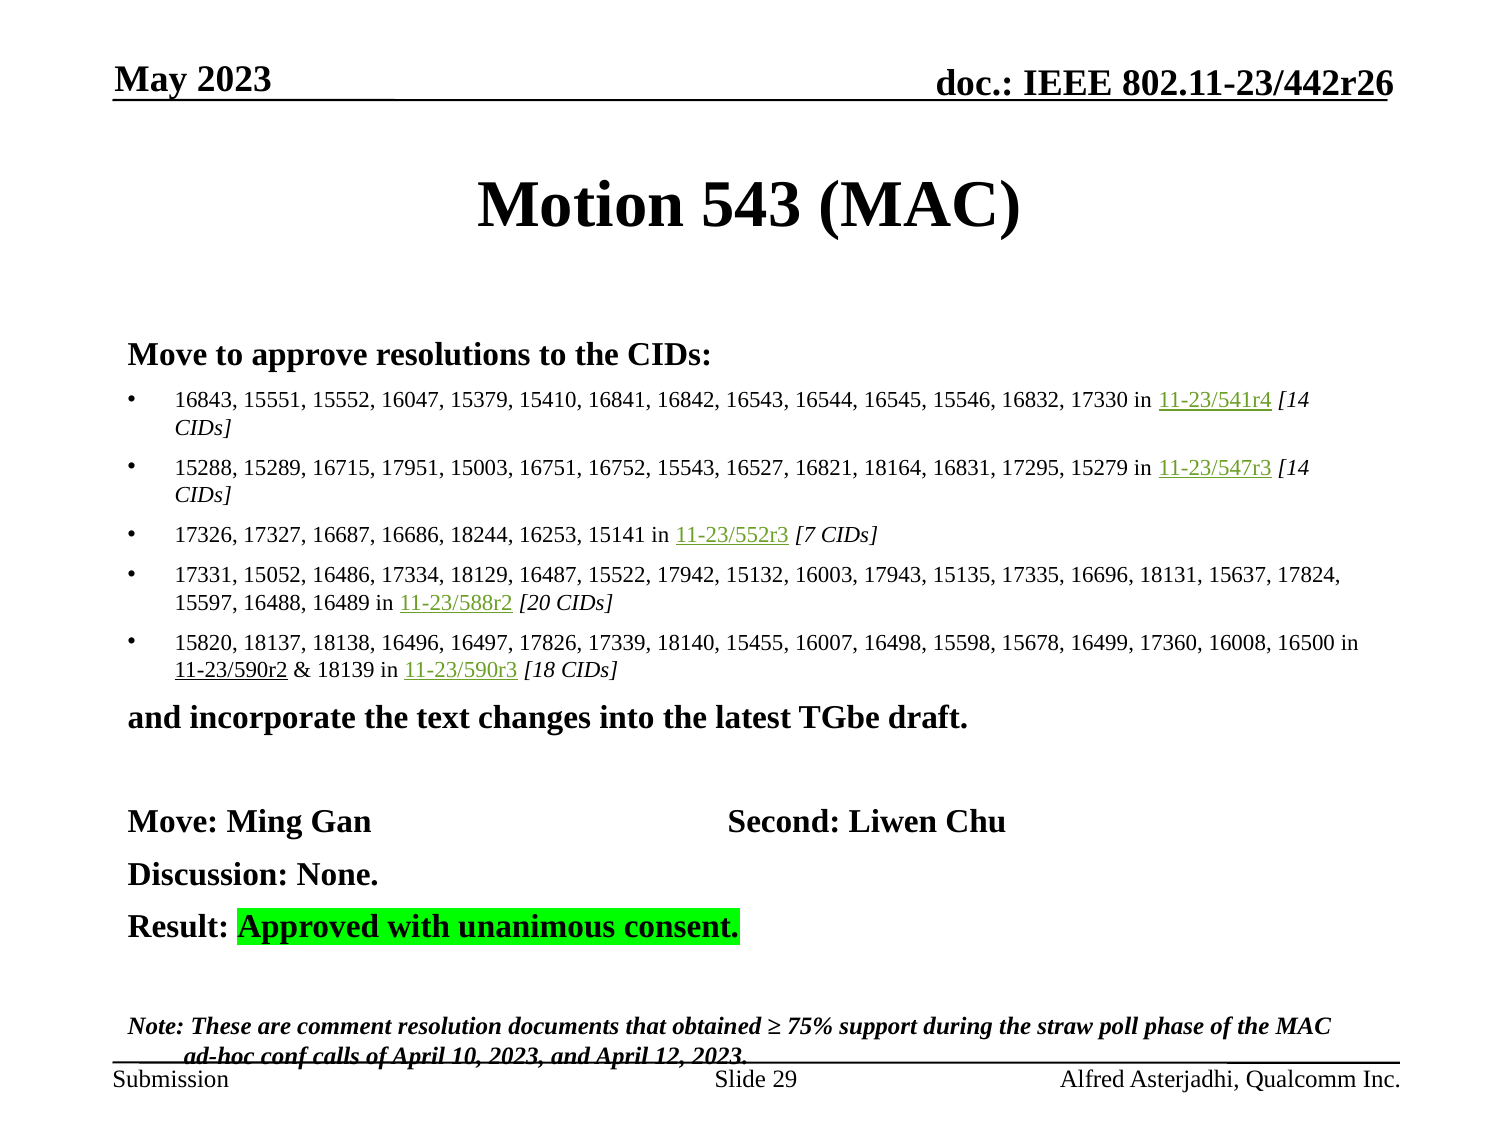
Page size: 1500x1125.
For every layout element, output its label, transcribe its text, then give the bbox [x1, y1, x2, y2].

title Motion 543 (MAC) [112, 112, 1388, 288]
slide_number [114, 54, 423, 100]
list Move to approve resolutions to the CIDs: 16843, 15551, 15552, 16047, 15379, 15410, 16841, 16842, 16543, 16544, 16545, 15546, 16832, 17330 in 11-23/541r4 [14 CIDs] 15288, 15289, 16715, 17951, 15003, 16751, 16752, 15543, 16527, 16821, 18164, 16831, 17295, 15279 in 11-23/547r3 [14 CIDs] 17326, 17327, 16687, 16686, 18244, 16253, 15141 in 11-23/552r3 [7 CIDs] 17331, 15052, 16486, 17334, 18129, 16487, 15522, 17942, 15132, 16003, 17943, 15135, 17335, 16696, 18131, 15637, 17824, 15597, 16488, 16489 in 11-23/588r2 [20 CIDs] 15820, 18137, 18138, 16496, 16497, 17826, 17339, 18140, 15455, 16007, 16498, 15598, 15678, 16499, 17360, 16008, 16500 in 11-23/590r2 & 18139 in 11-23/590r3 [18 CIDs] and incorporate the text changes into the latest TGbe draft. Move: Ming Gan Second: Liwen Chu Discussion: None. Result: Approved with unanimous consent. Note: These are comment resolution documents that obtained ≥ 75% support during the straw poll phase of the MAC ad-hoc conf calls of April 10, 2023, and April 12, 2023. [112, 324, 1388, 1063]
slide_number Slide 29 [712, 1061, 800, 1123]
footer Alfred Asterjadhi, Qualcomm Inc. [878, 1061, 1402, 1093]
